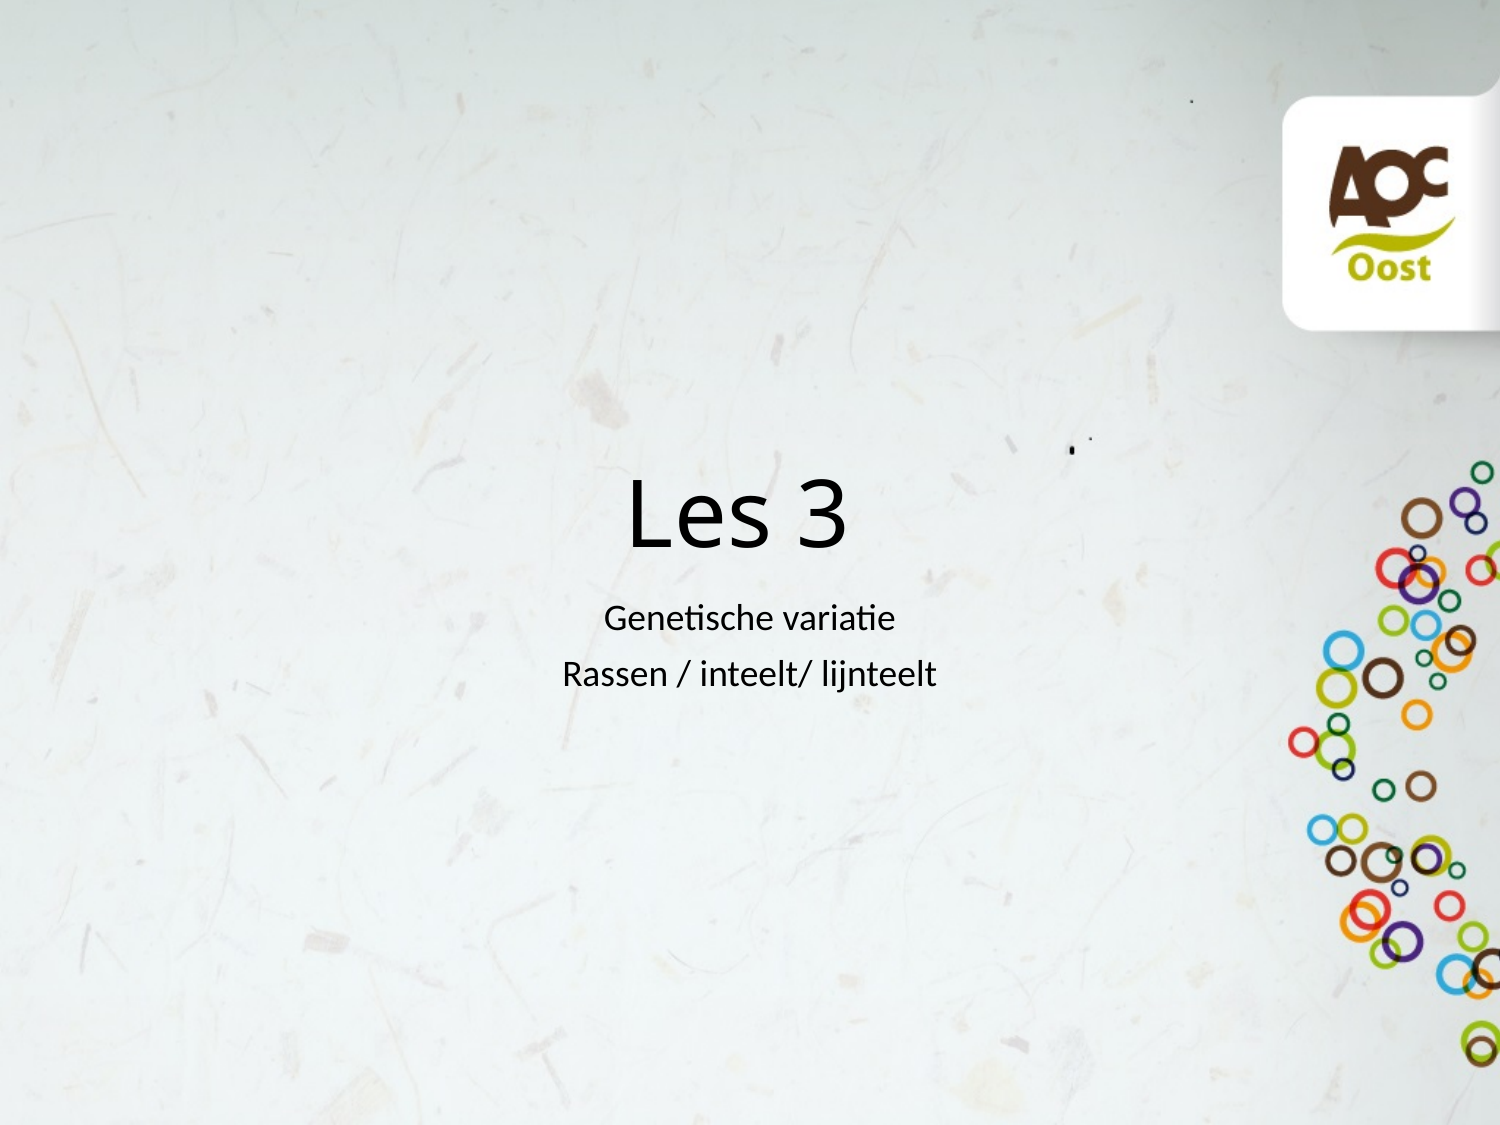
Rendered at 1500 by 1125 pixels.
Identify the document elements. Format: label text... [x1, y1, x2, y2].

picture [0, 0, 1500, 1125]
title Les 3 [187, 184, 1313, 576]
subtitle Genetische variatie Rassen / inteelt/ lijnteelt [187, 590, 1313, 863]
